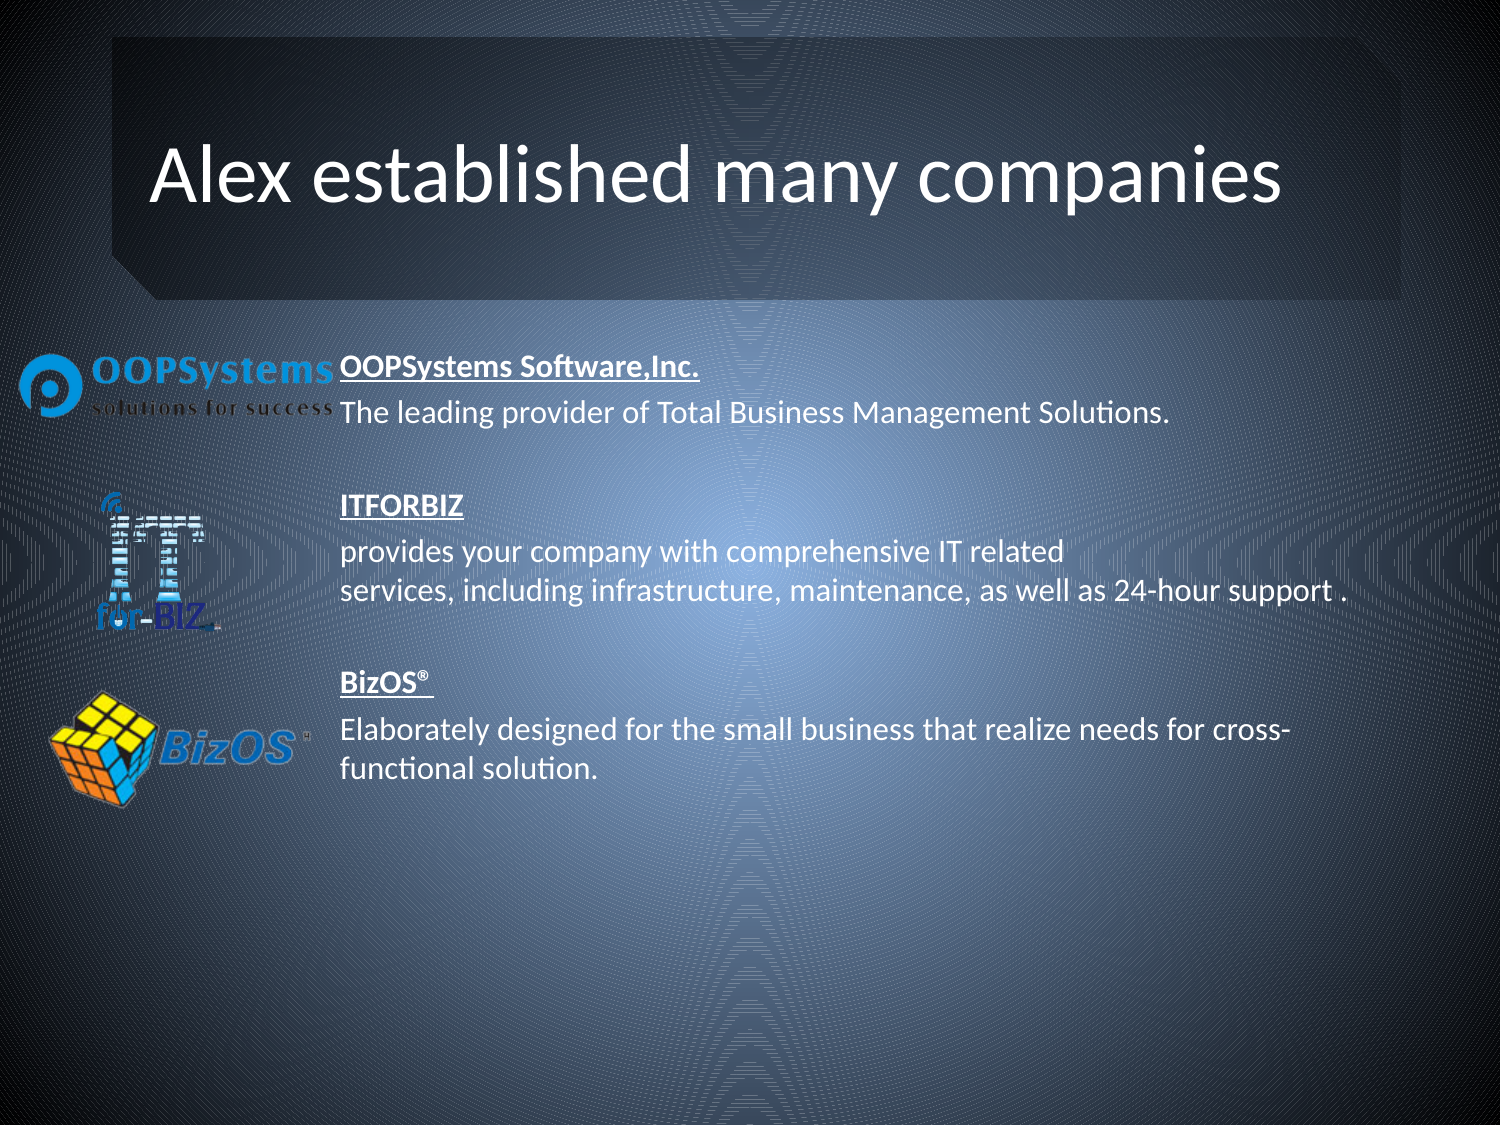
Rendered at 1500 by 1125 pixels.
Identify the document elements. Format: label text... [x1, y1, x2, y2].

picture [74, 474, 238, 638]
subtitle OOPSystems Software,Inc. The leading provider of Total Business Management Solutions. ITFORBIZ provides your company with comprehensive IT related services, including infrastructure, maintenance, as well as 24-hour support . BizOS® Elaborately designed for the small business that realize needs for cross-functional solution. [324, 337, 1375, 825]
picture [37, 685, 329, 813]
text_box Alex established many companies [110, 35, 1403, 303]
picture [12, 337, 346, 438]
